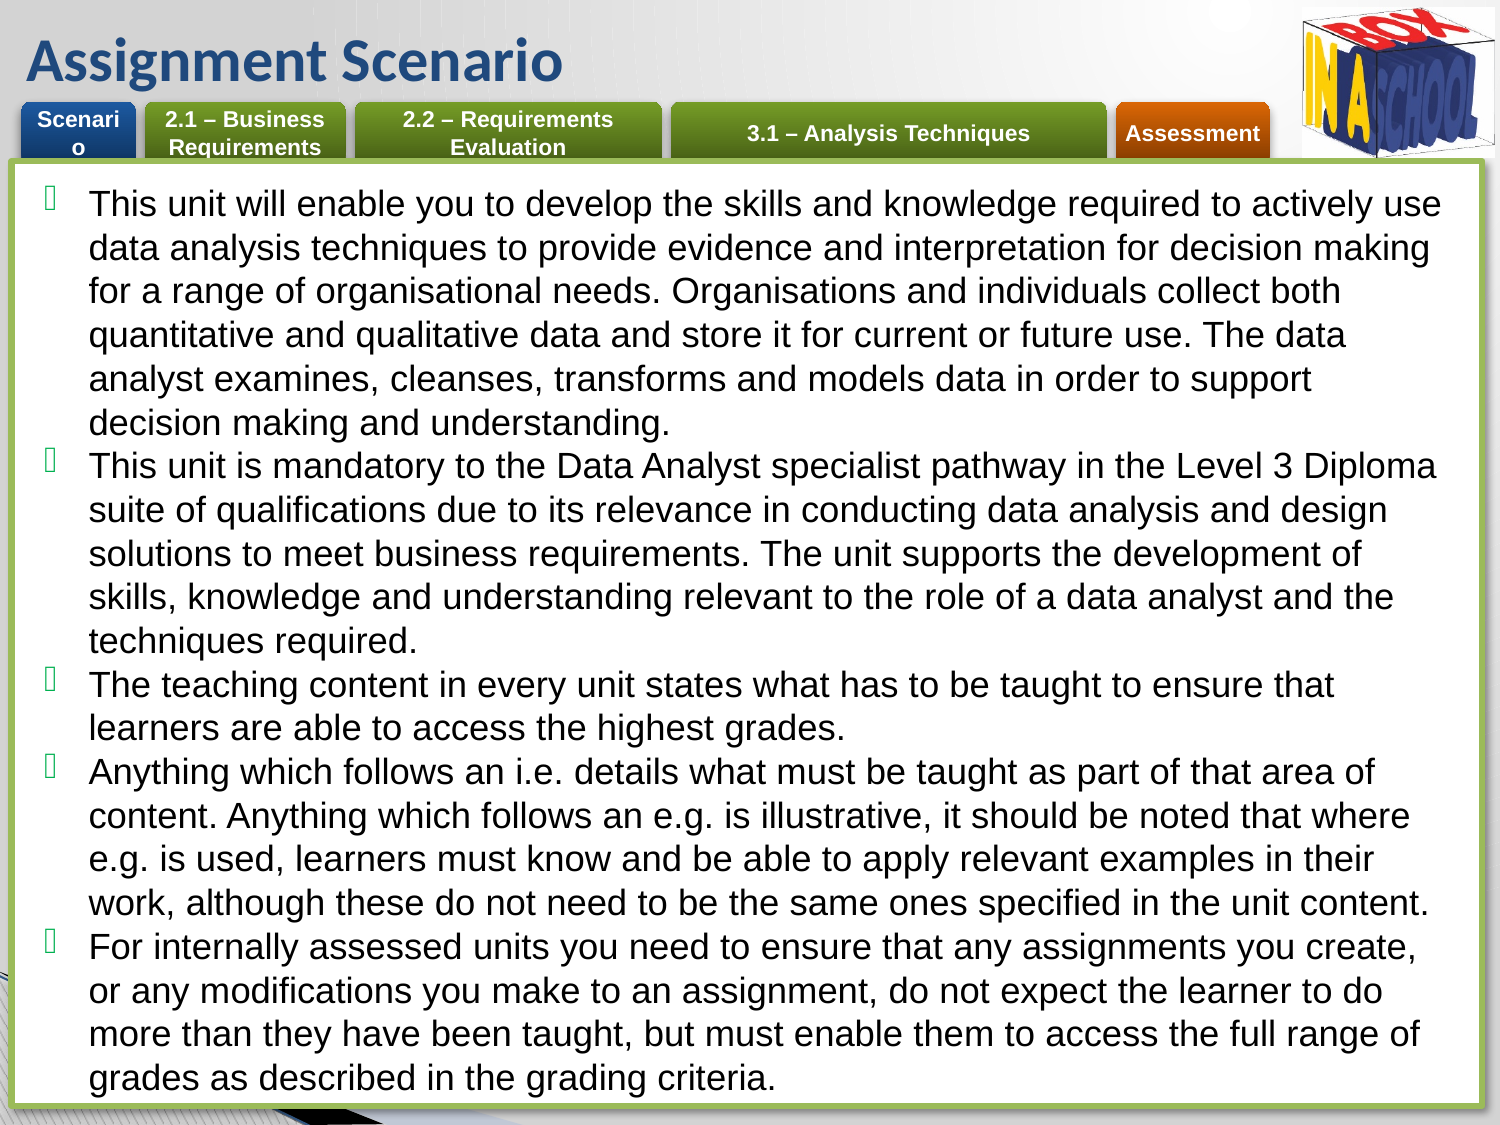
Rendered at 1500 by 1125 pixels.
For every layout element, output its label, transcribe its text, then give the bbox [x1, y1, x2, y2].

title Assignment Scenario [11, 11, 1282, 102]
picture [281, 1114, 303, 1125]
picture [1302, 7, 1495, 158]
text_box This unit will enable you to develop the skills and knowledge required to actively use data analysis techniques to provide evidence and interpretation for decision making for a range of organisational needs. Organisations and individuals collect both quantitative and qualitative data and store it for current or future use. The data analyst examines, cleanses, transforms and models data in order to support decision making and understanding. This unit is mandatory to the Data Analyst specialist pathway in the Level 3 Diploma suite of qualifications due to its relevance in conducting data analysis and design solutions to meet business requirements. The unit supports the development of skills, knowledge and understanding relevant to the role of a data analyst and the techniques required. The teaching content in every unit states what has to be taught to ensure that learners are able to access the highest grades. Anything which follows an i.e. details what must be taught as part of that area of content. Anything which follows an e.g. is illustrative, it should be noted that where e.g. is used, learners must know and be able to apply relevant examples in their work, although these do not need to be the same ones specified in the unit content. For internally assessed units you need to ensure that any assignments you create, or any modifications you make to an assignment, do not expect the learner to do more than they have been taught, but must enable them to access the full range of grades as described in the grading criteria. [29, 172, 1471, 1106]
